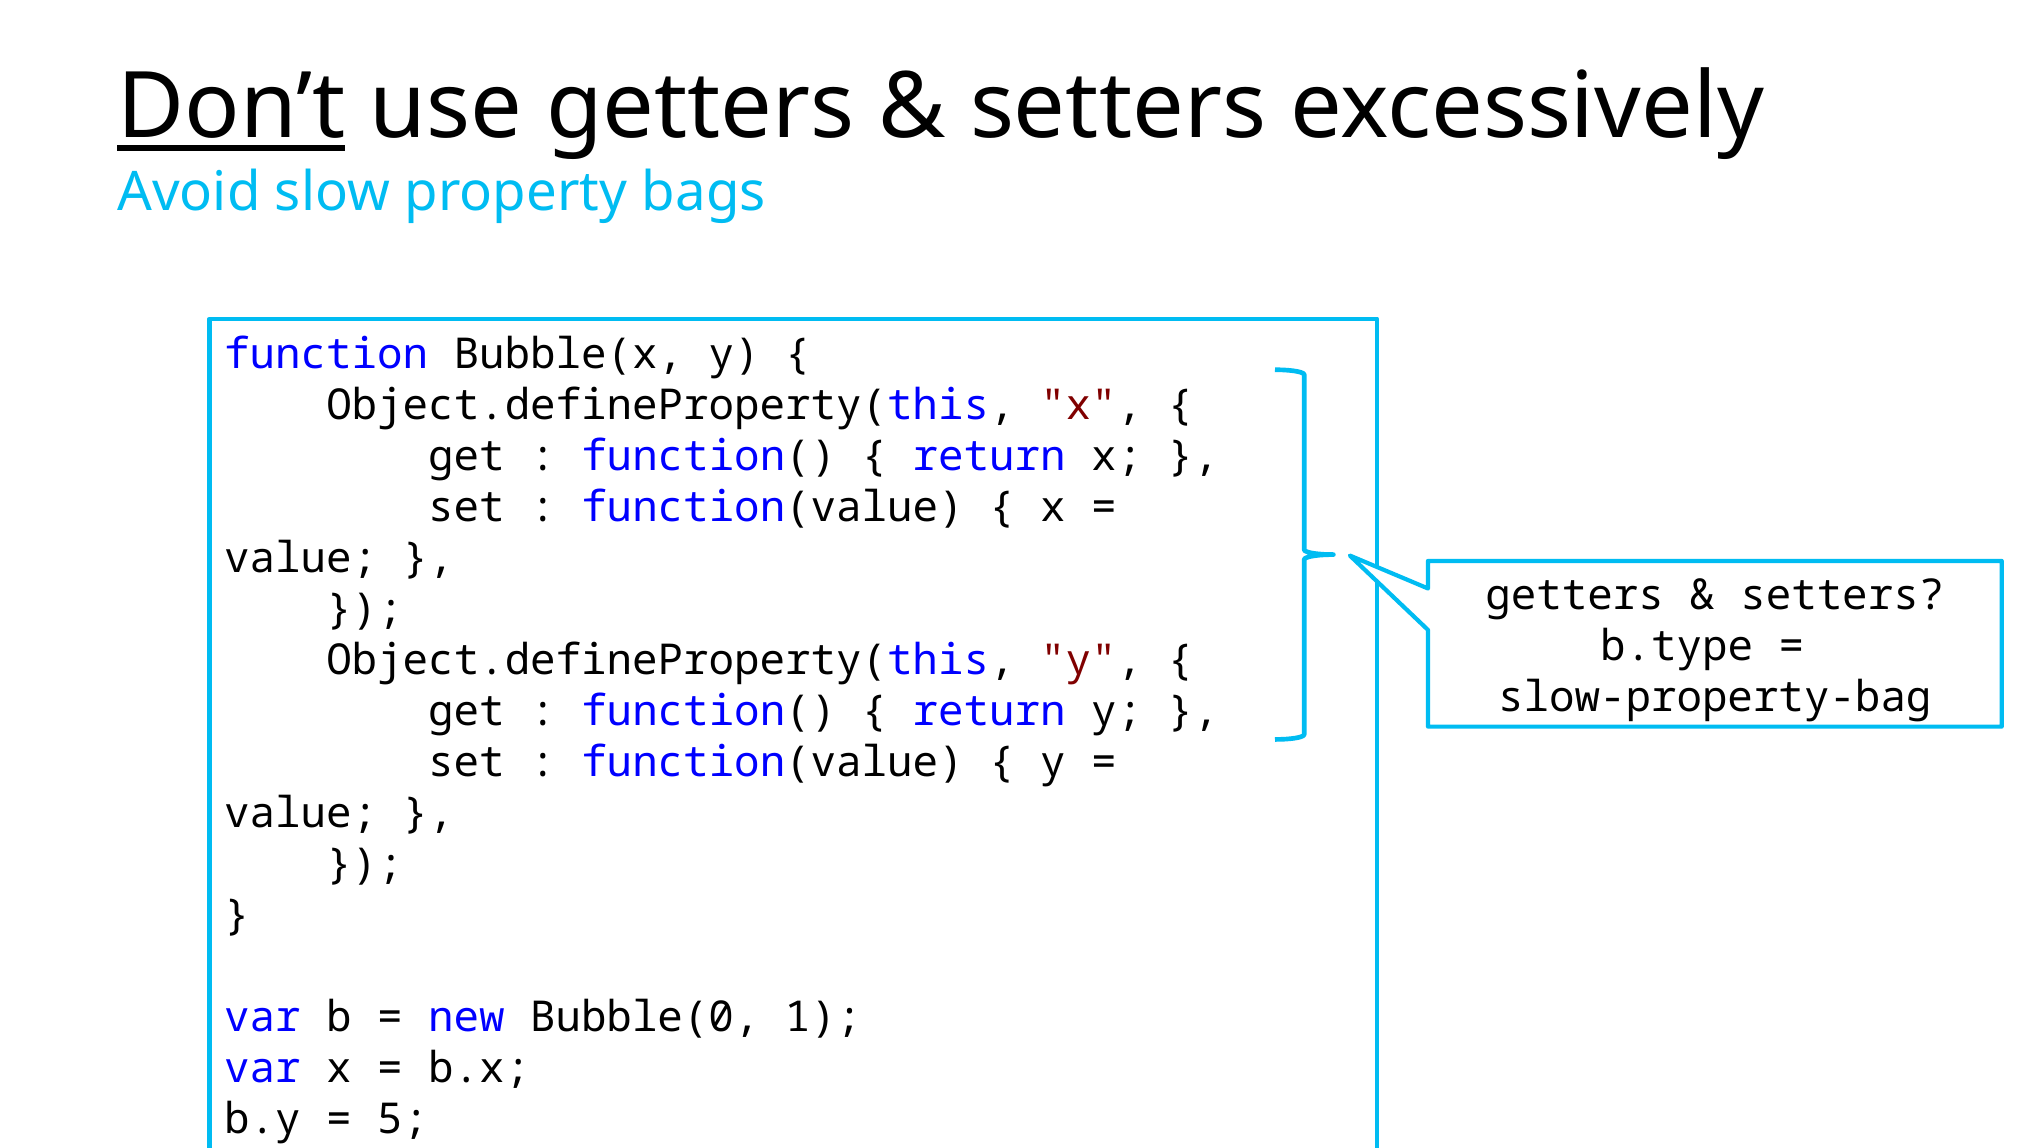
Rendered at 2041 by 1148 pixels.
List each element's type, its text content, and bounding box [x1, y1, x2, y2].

text_box [1274, 368, 1335, 741]
text_box function Bubble(x, y) { Object.defineProperty(this, "x", { get : function() { return x; }, set : function(value) { x = value; }, }); Object.defineProperty(this, "y", { get : function() { return y; }, set : function(value) { y = value; }, }); } var b = new Bubble(0, 1); var x = b.x; b.y = 5; [207, 317, 1379, 1148]
title Don’t use getters & setters excessively Avoid slow property bags [87, 38, 1953, 230]
text_box getters & setters? b.type = slow-property-bag [1348, 553, 2004, 729]
